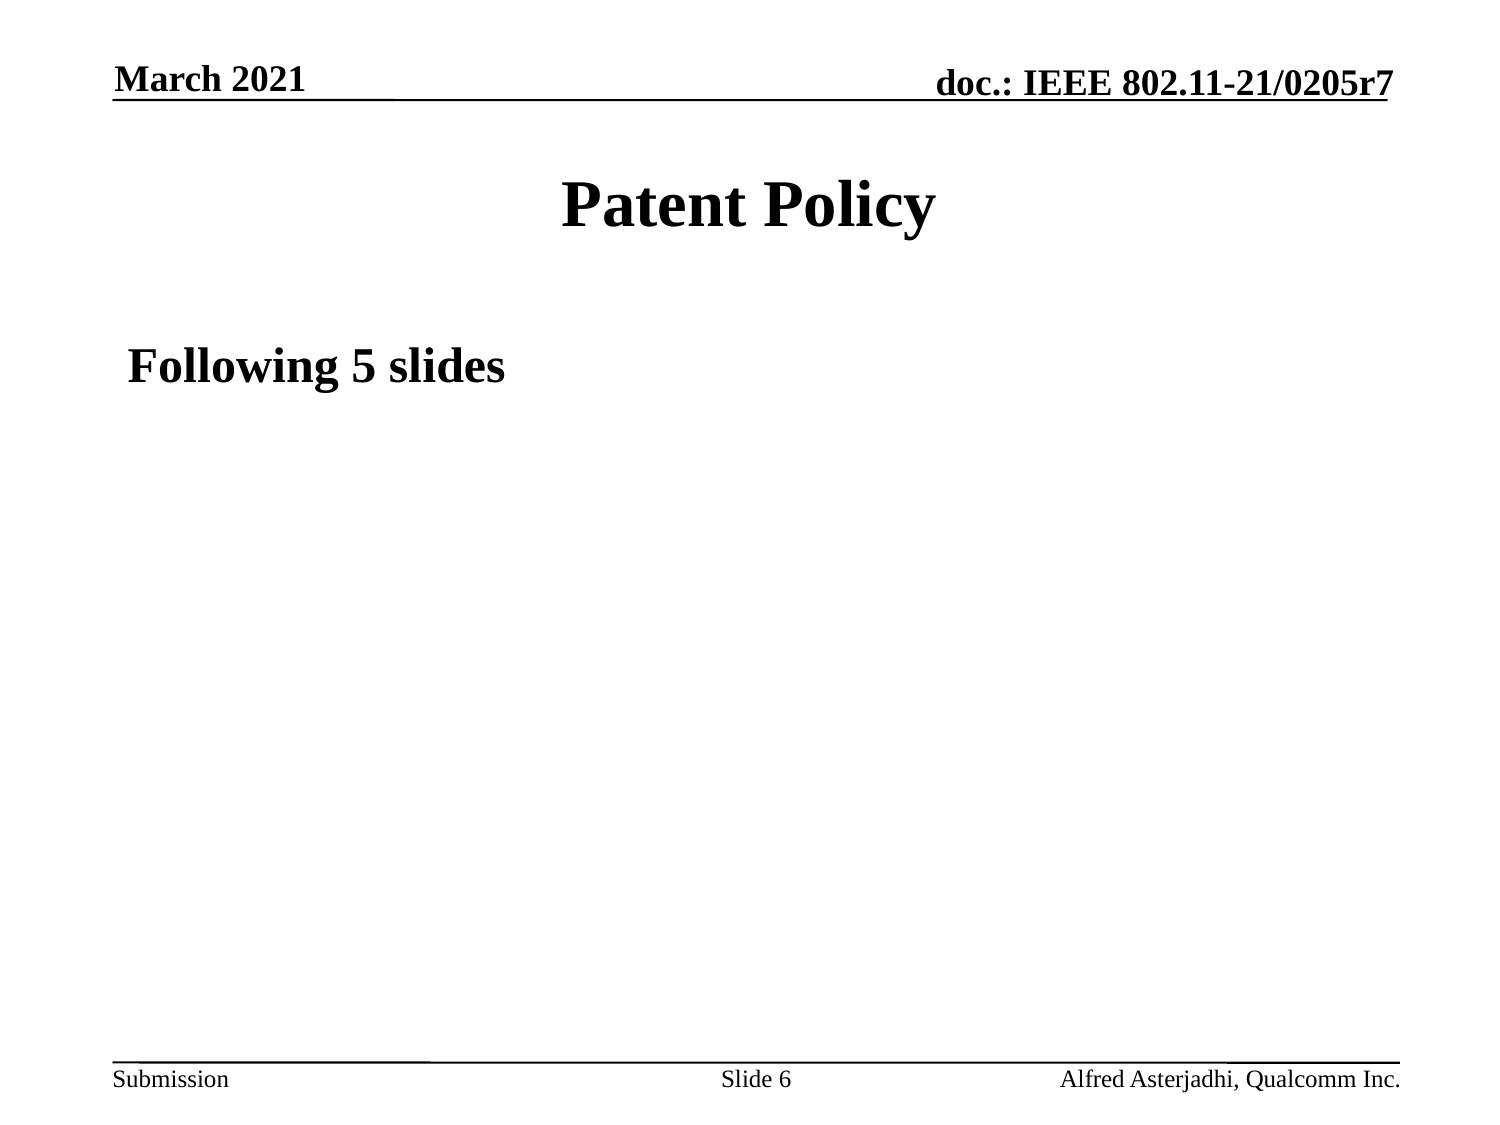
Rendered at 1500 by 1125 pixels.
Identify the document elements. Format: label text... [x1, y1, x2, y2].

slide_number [114, 54, 493, 100]
title Patent Policy [112, 112, 1388, 288]
footer Alfred Asterjadhi, Qualcomm Inc. [878, 1061, 1402, 1093]
list Following 5 slides [112, 324, 1388, 1000]
slide_number Slide 6 [712, 1061, 800, 1123]
